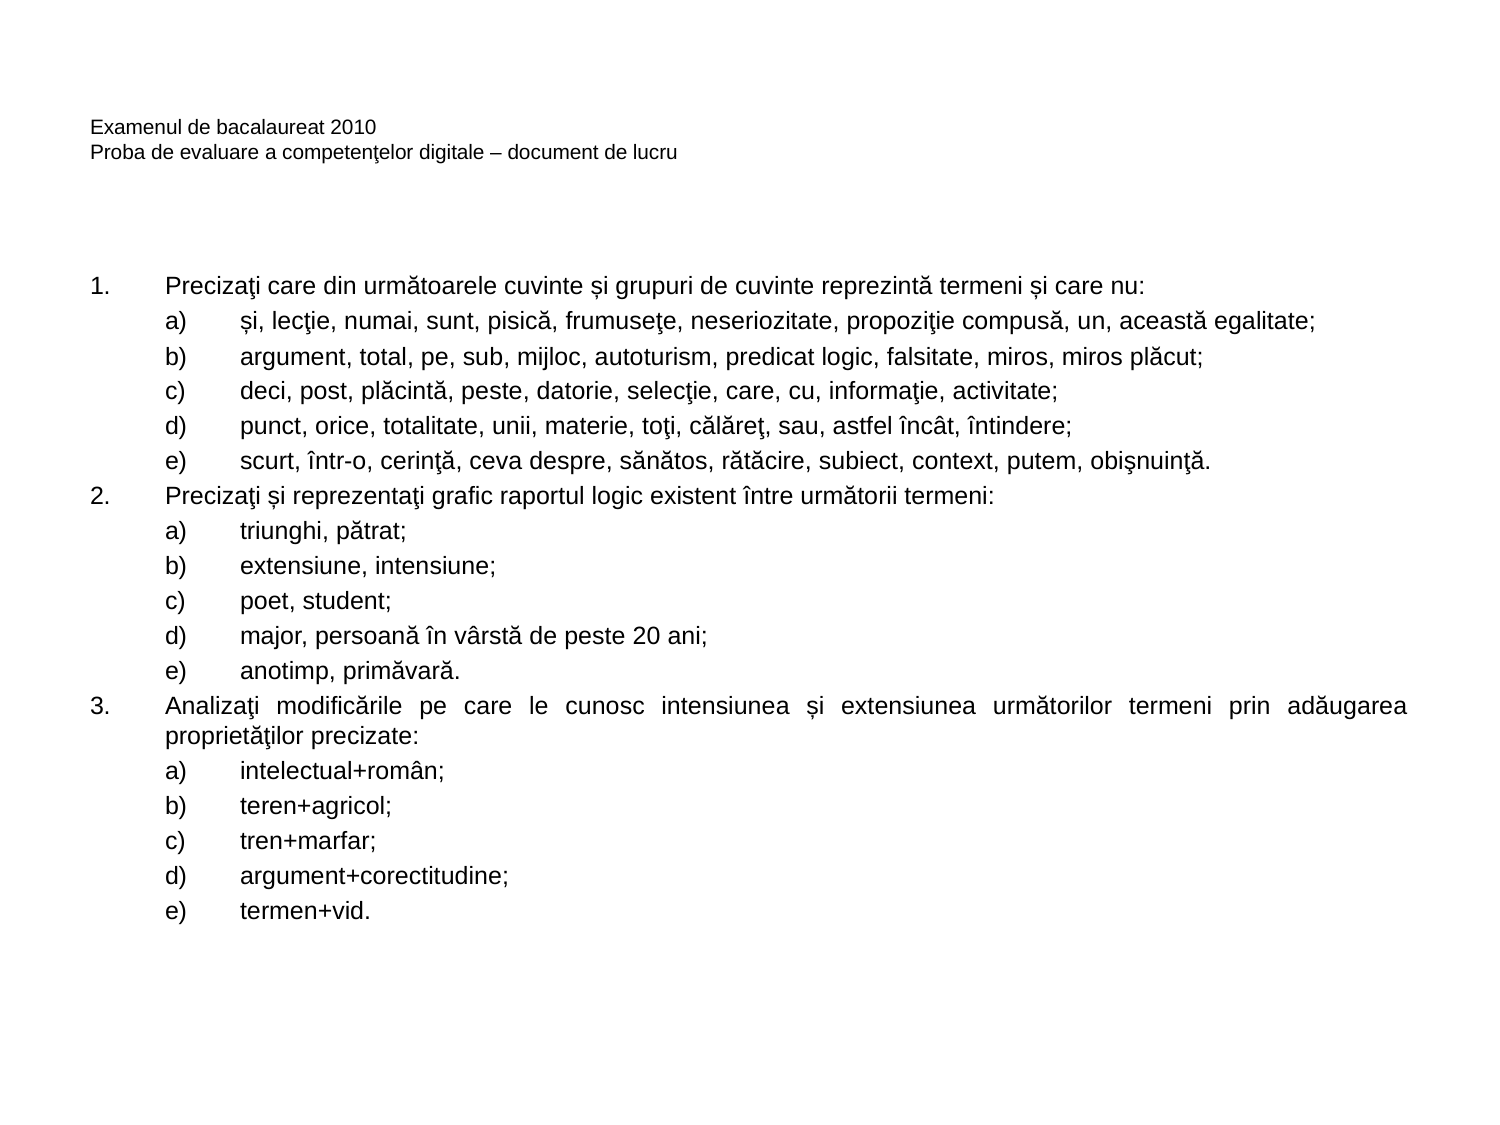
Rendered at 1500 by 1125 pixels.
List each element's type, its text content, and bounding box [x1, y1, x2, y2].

list Precizaţi care din următoarele cuvinte și grupuri de cuvinte reprezintă termeni și care nu: și, lecţie, numai, sunt, pisică, frumuseţe, neseriozitate, propoziţie compusă, un, această egalitate; argument, total, pe, sub, mijloc, autoturism, predicat logic, falsitate, miros, miros plăcut; deci, post, plăcintă, peste, datorie, selecţie, care, cu, informaţie, activitate; punct, orice, totalitate, unii, materie, toţi, călăreţ, sau, astfel încât, întindere; scurt, într-o, cerinţă, ceva despre, sănătos, rătăcire, subiect, context, putem, obişnuinţă. Precizaţi și reprezentaţi grafic raportul logic existent între următorii termeni: triunghi, pătrat; extensiune, intensiune; poet, student; major, persoană în vârstă de peste 20 ani; anotimp, primăvară. Analizaţi modificările pe care le cunosc intensiunea și extensiunea următorilor termeni prin adăugarea proprietăţilor precizate: intelectual+român; teren+agricol; tren+marfar; argument+corectitudine; termen+vid. [74, 262, 1426, 1006]
title Examenul de bacalaureat 2010 Proba de evaluare a competenţelor digitale – document de lucru [74, 44, 1426, 233]
